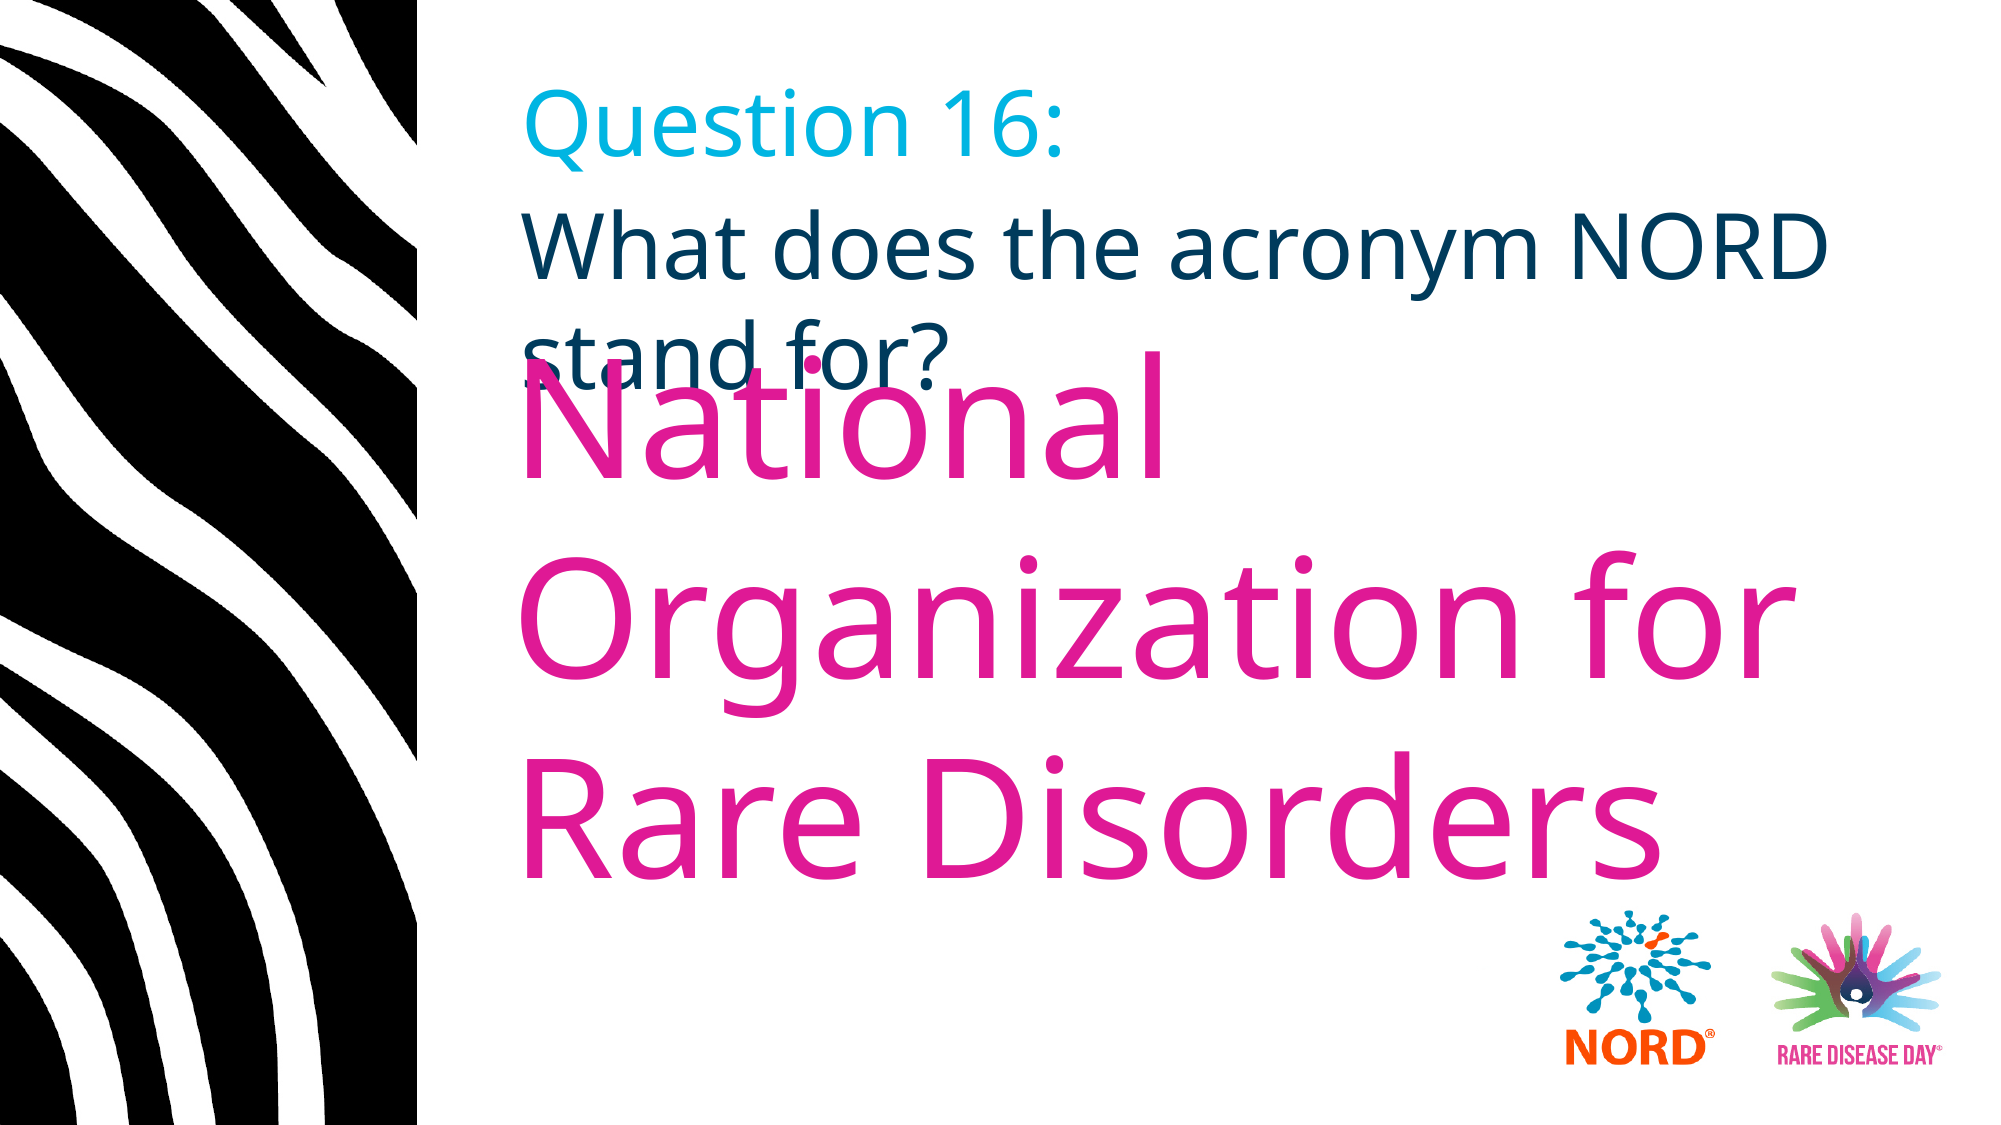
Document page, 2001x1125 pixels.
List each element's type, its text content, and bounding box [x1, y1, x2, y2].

text_box What does the acronym NORD stand for? [505, 180, 1900, 415]
picture [0, 0, 2001, 1125]
title Question 16: [506, 75, 1863, 180]
text_box National Organization for Rare Disorders [496, 512, 1853, 711]
